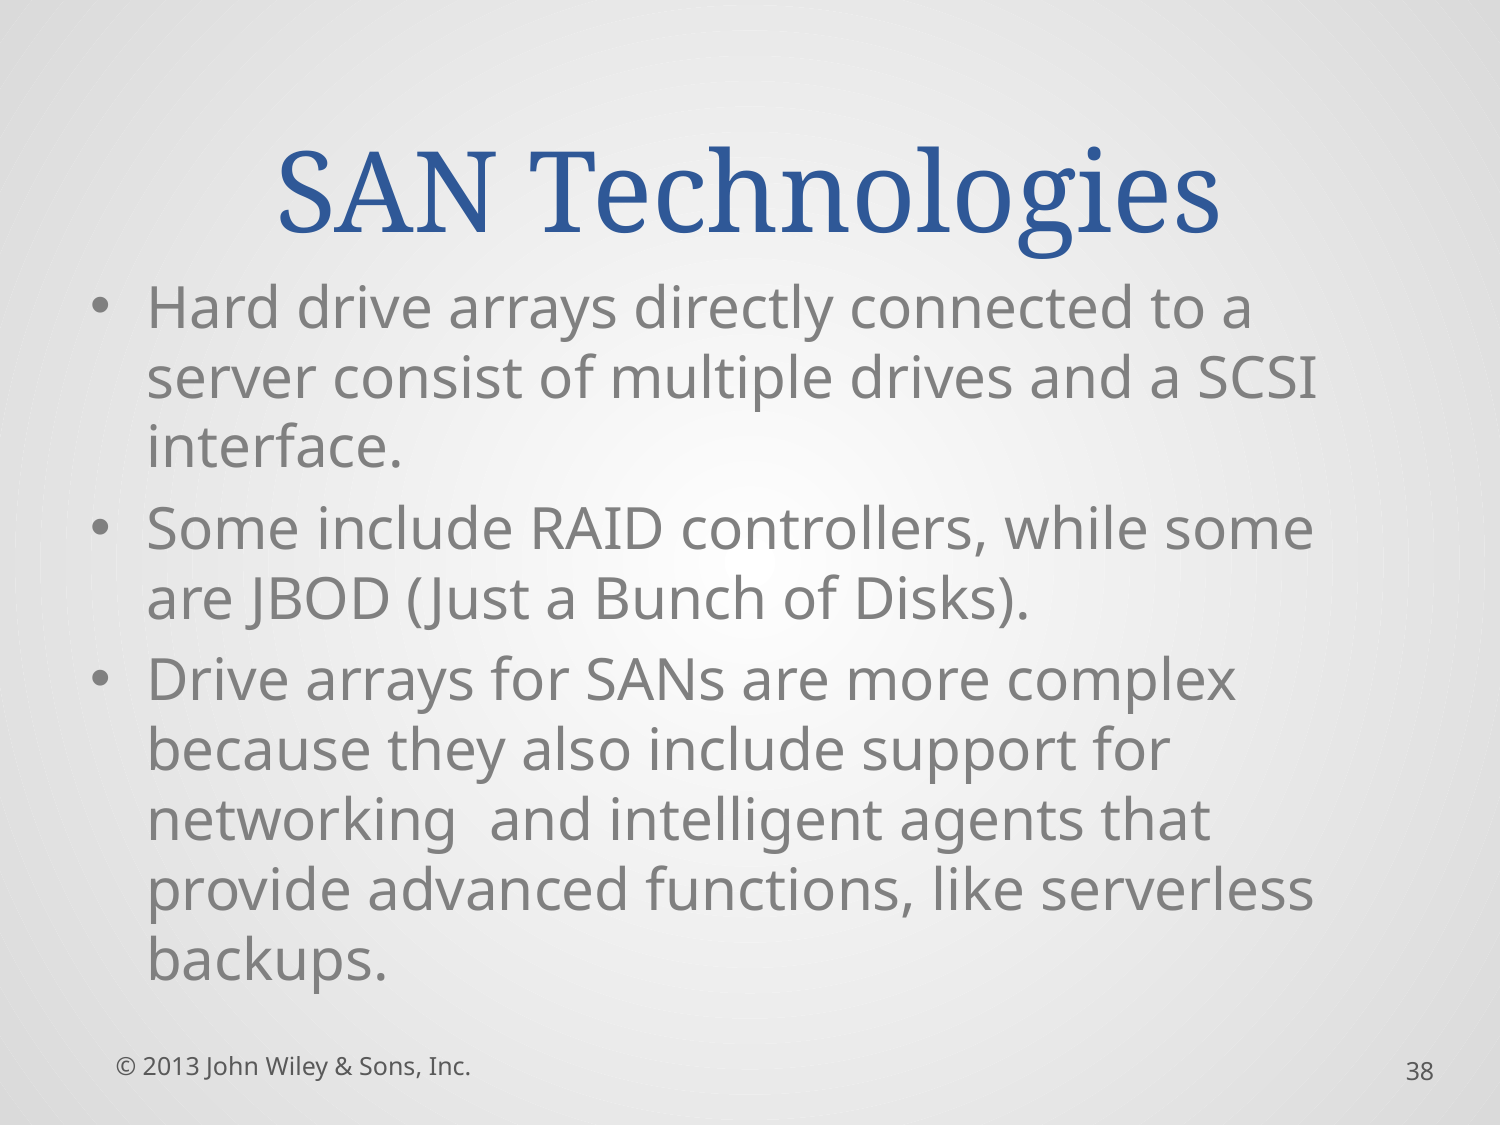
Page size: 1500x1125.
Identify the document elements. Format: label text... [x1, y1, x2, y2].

list Hard drive arrays directly connected to a server consist of multiple drives and a SCSI interface. Some include RAID controllers, while some are JBOD (Just a Bunch of Disks). Drive arrays for SANs are more complex because they also include support for networking and intelligent agents that provide advanced functions, like serverless backups. [75, 262, 1425, 1005]
title SAN Technologies [75, 0, 1425, 262]
footer © 2013 John Wiley & Sons, Inc. [108, 1037, 576, 1098]
slide_number 38 [1401, 1042, 1494, 1103]
